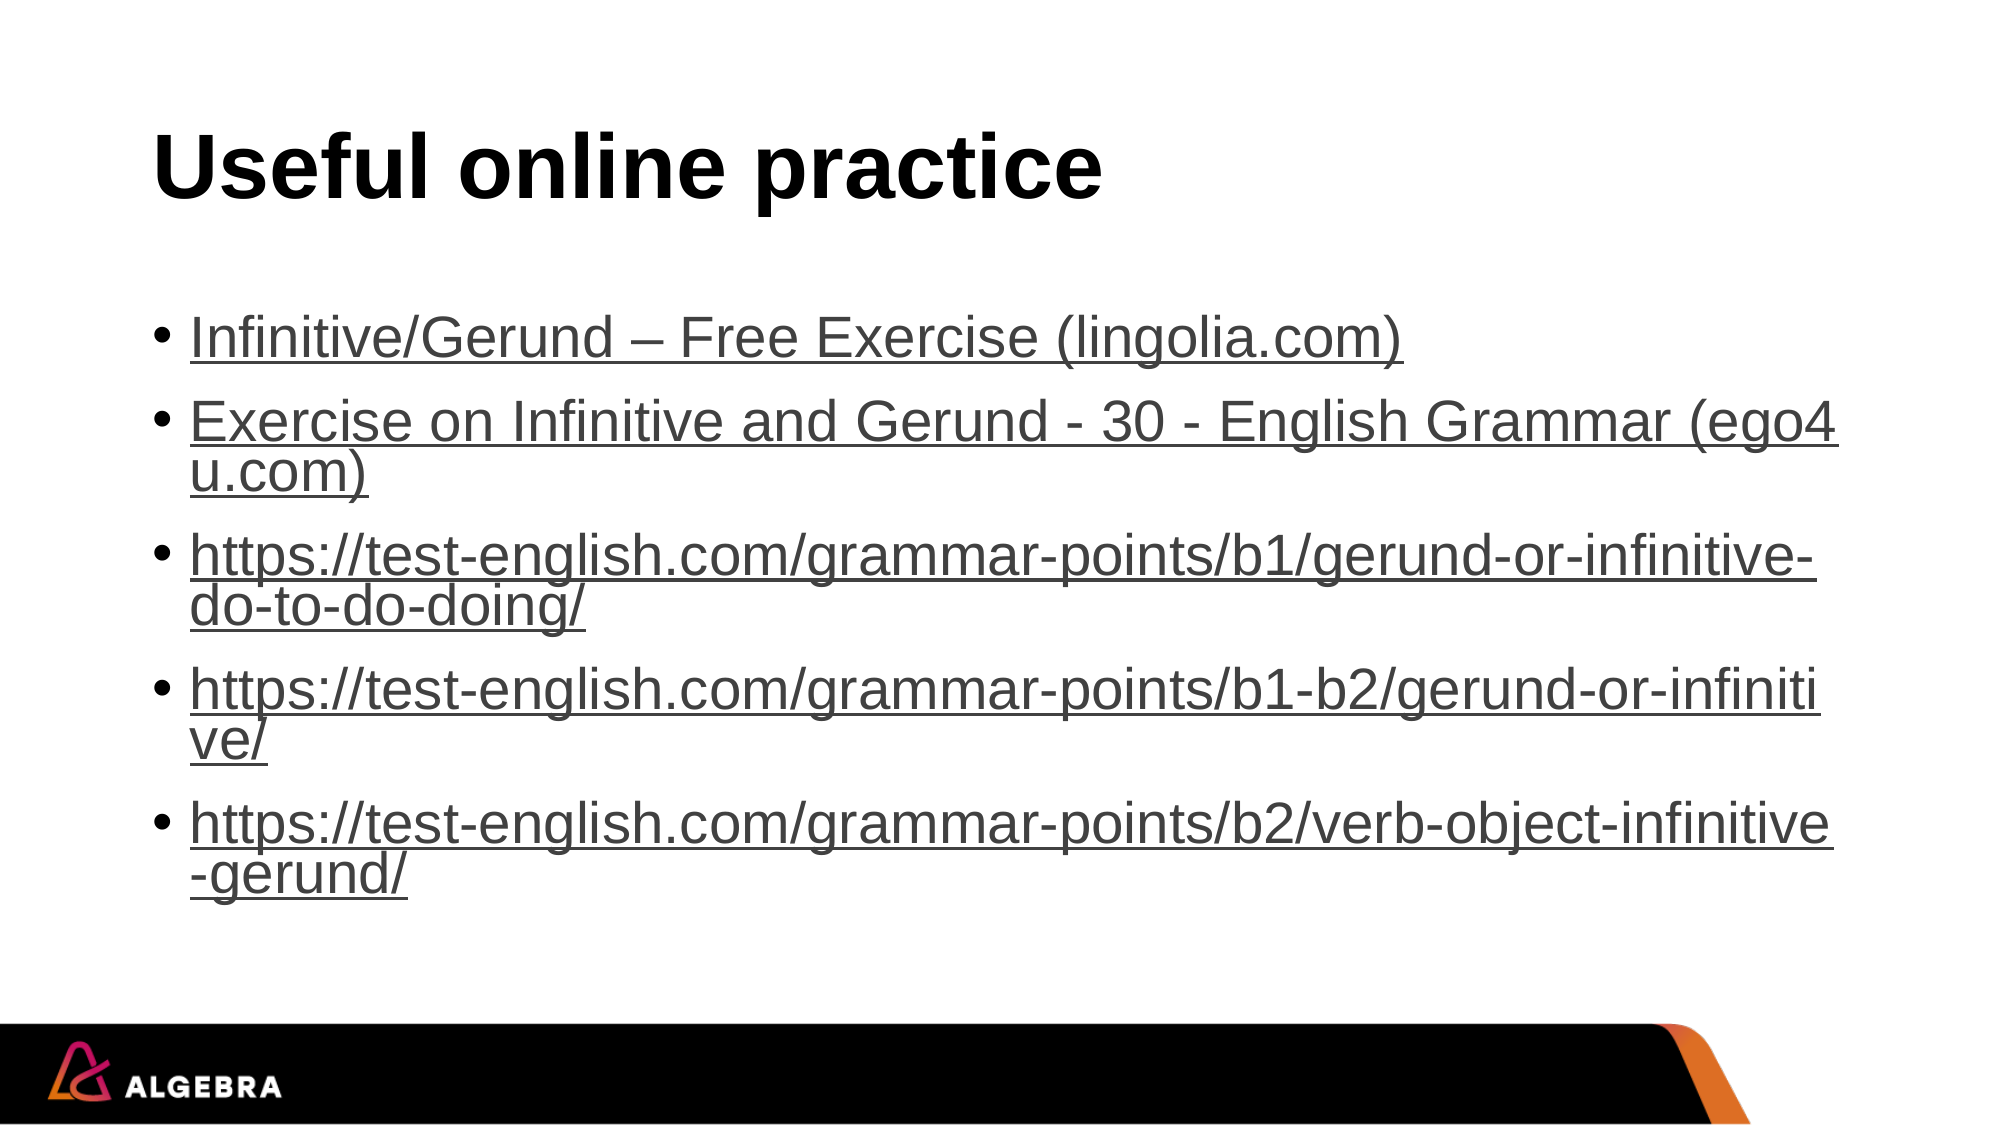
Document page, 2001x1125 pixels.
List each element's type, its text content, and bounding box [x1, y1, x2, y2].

list Infinitive/Gerund – Free Exercise (lingolia.com) Exercise on Infinitive and Gerund - 30 - English Grammar (ego4u.com) https://test-english.com/grammar-points/b1/gerund-or-infinitive-do-to-do-doing/ https://test-english.com/grammar-points/b1-b2/gerund-or-infinitive/ https://test-english.com/grammar-points/b2/verb-object-infinitive-gerund/ [137, 299, 1863, 1014]
title Useful online practice [137, 59, 1863, 278]
picture [0, 1023, 1958, 1125]
